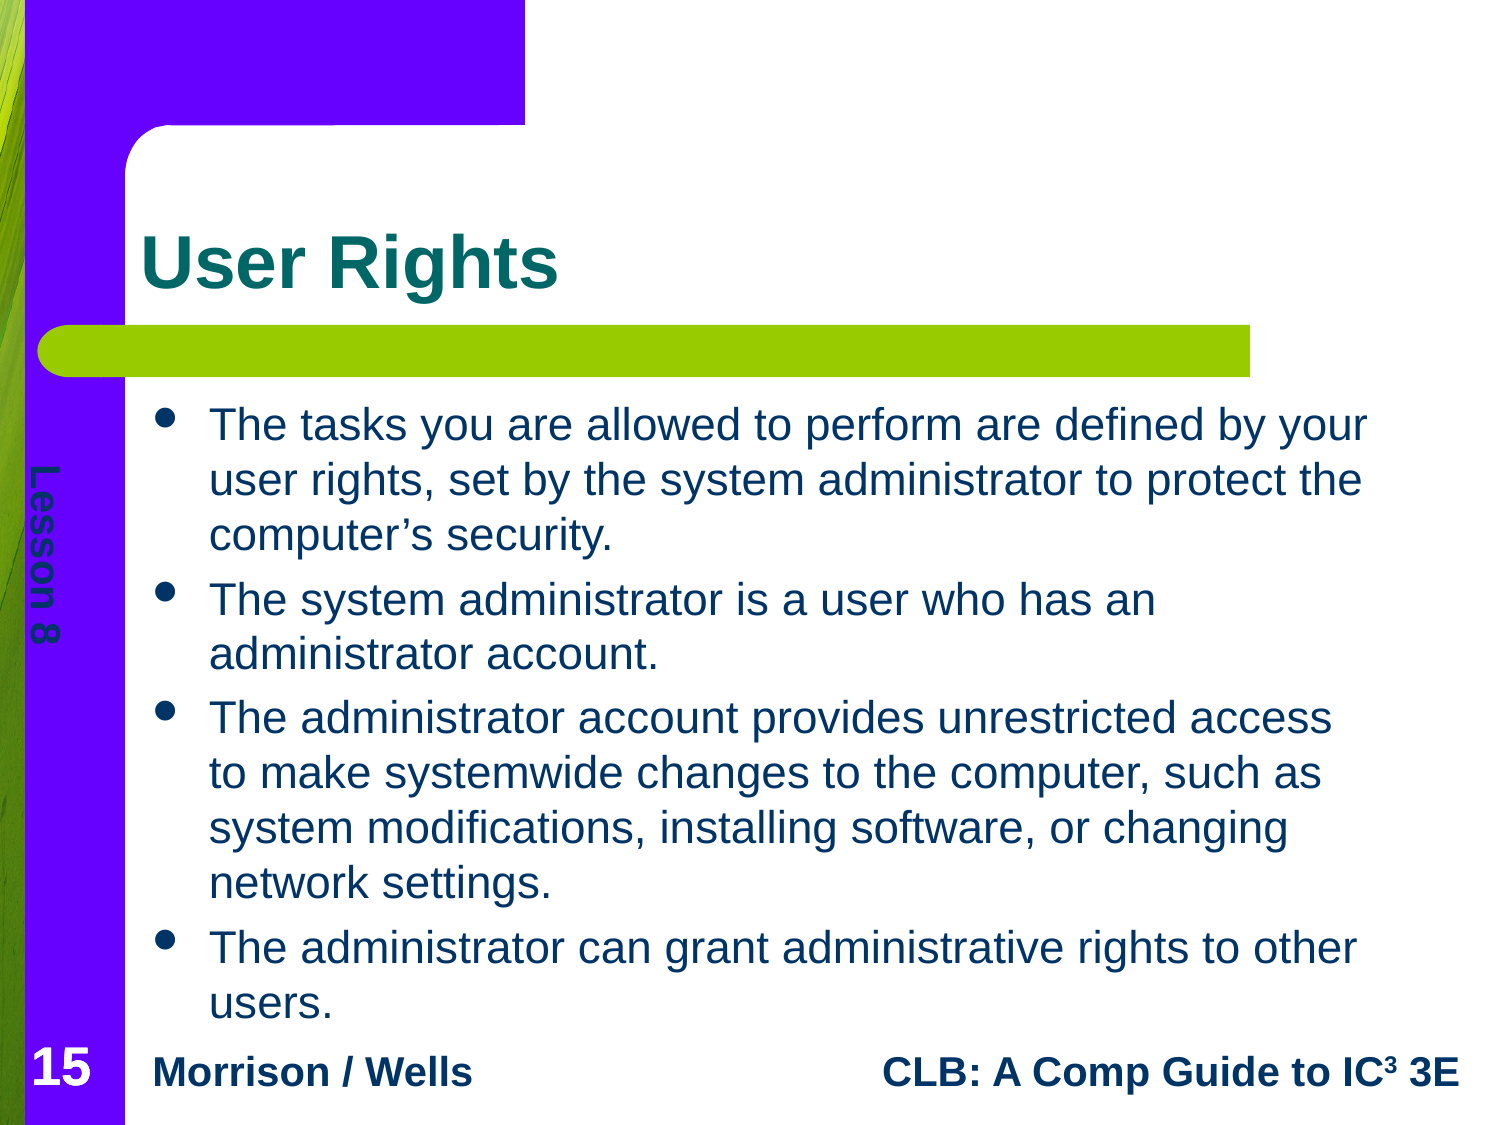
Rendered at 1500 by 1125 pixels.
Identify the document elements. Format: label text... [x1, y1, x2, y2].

title User Rights [124, 124, 1426, 313]
text_box 15 [13, 1023, 111, 1105]
list The tasks you are allowed to perform are defined by your user rights, set by the system administrator to protect the computer’s security. The system administrator is a user who has an administrator account. The administrator account provides unrestricted access to make systemwide changes to the computer, such as system modifications, installing software, or changing network settings. The administrator can grant administrative rights to other users. [137, 387, 1400, 999]
picture [0, 0, 25, 1125]
